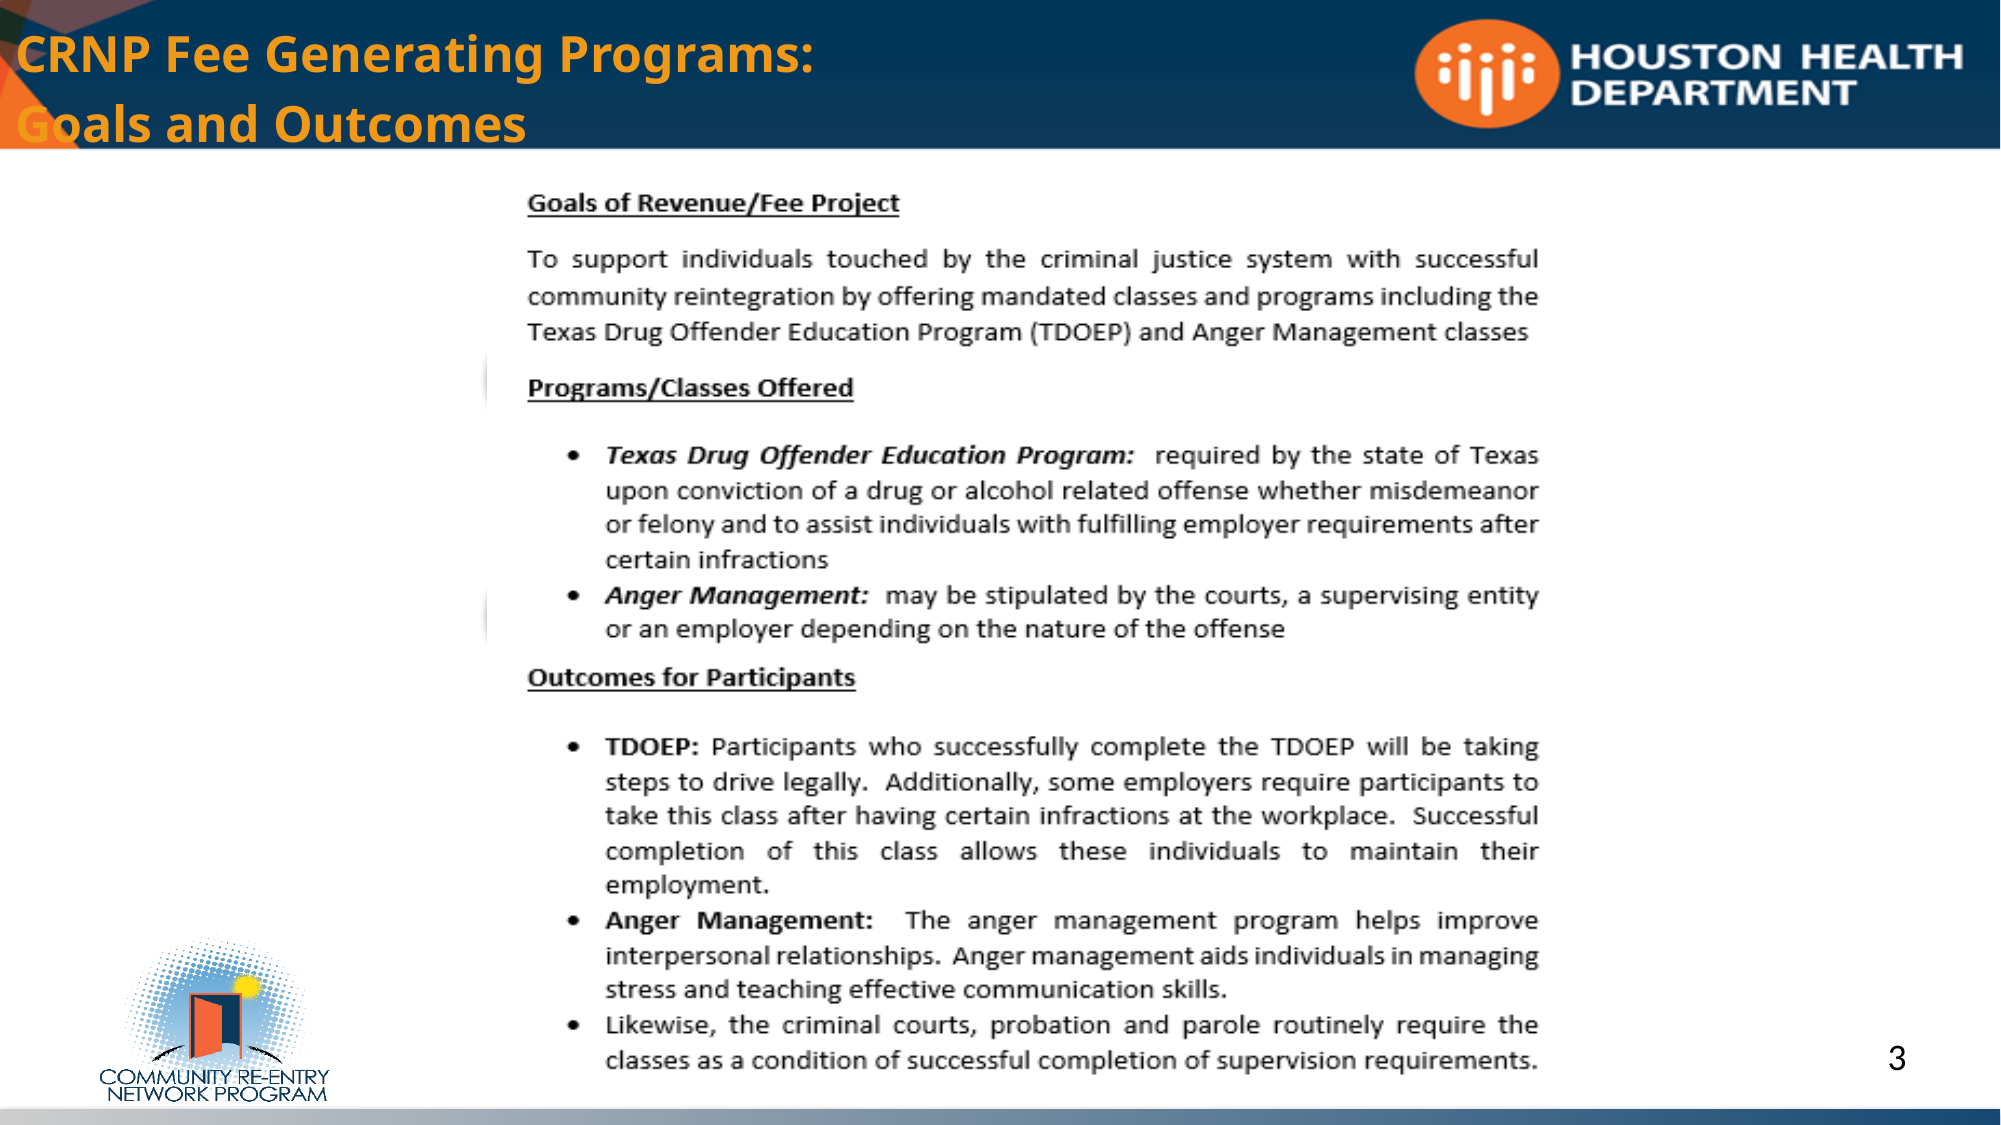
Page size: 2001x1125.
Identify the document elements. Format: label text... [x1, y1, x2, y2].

picture [0, 0, 2001, 1125]
text_box 3 [1872, 1025, 1937, 1086]
list CRNP Fee Generating Programs: Goals and Outcomes [0, 14, 1263, 135]
